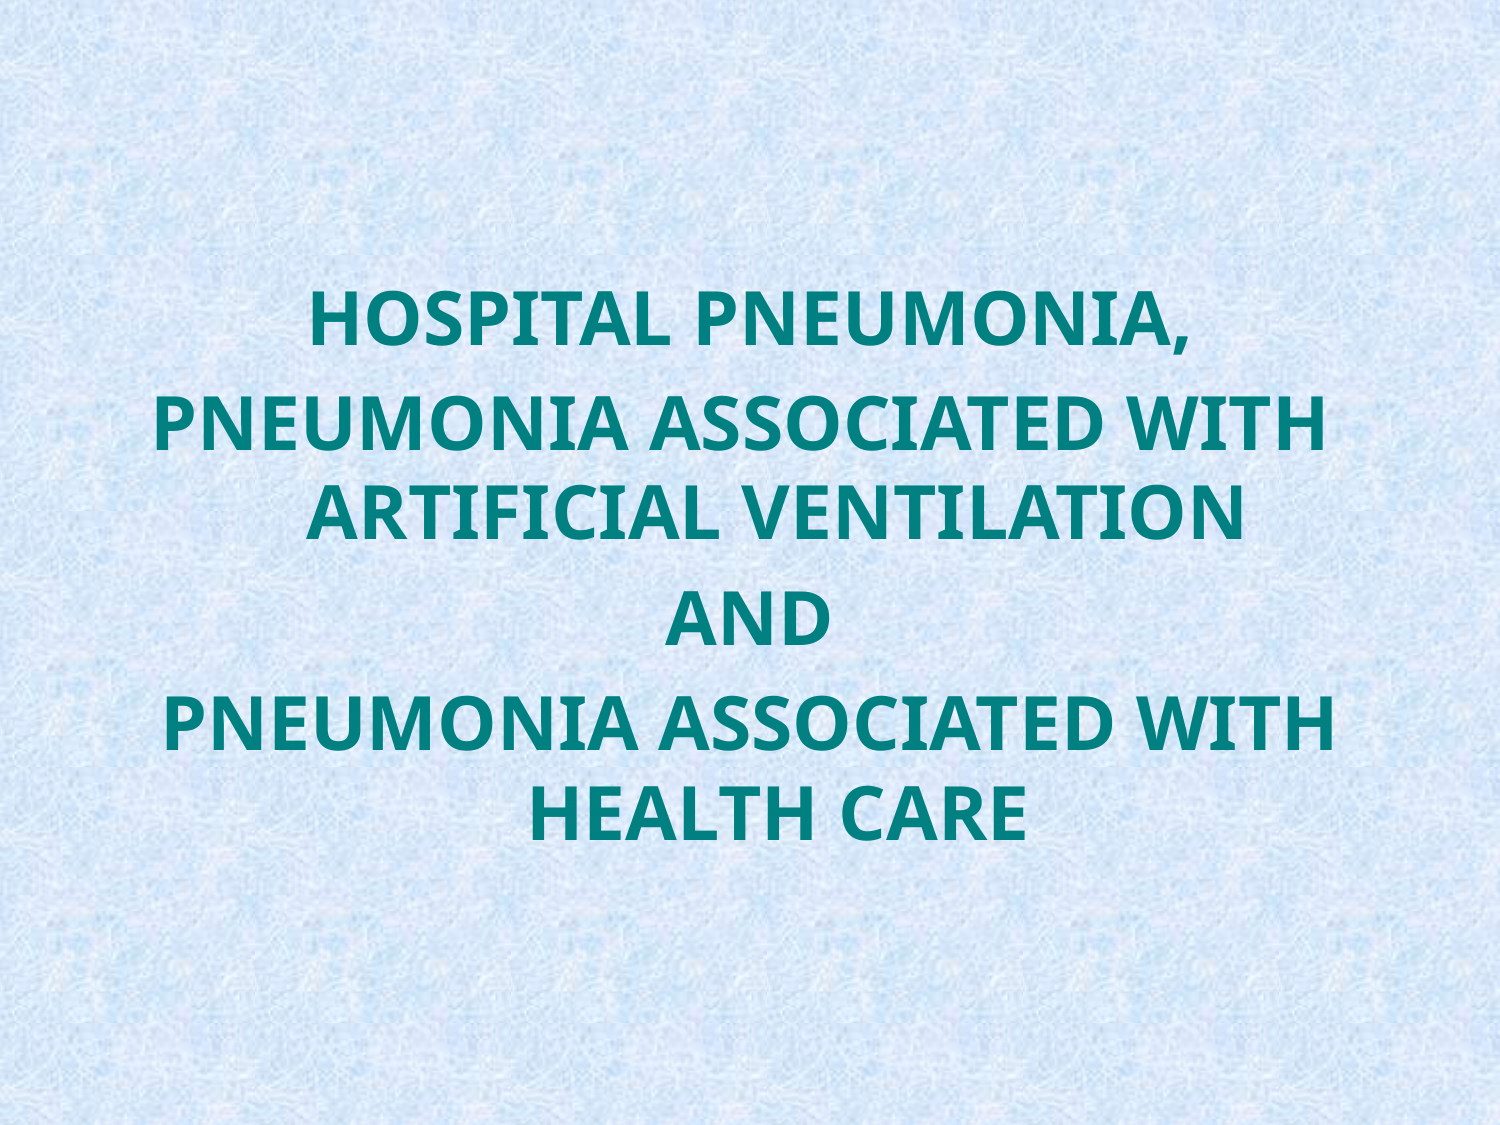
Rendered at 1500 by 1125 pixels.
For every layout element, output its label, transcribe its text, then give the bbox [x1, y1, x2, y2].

text_box HOSPITAL PNEUMONIA, PNEUMONIA ASSOCIATED WITH ARTIFICIAL VENTILATION AND PNEUMONIA ASSOCIATED WITH HEALTH CARE [0, 0, 1500, 1125]
